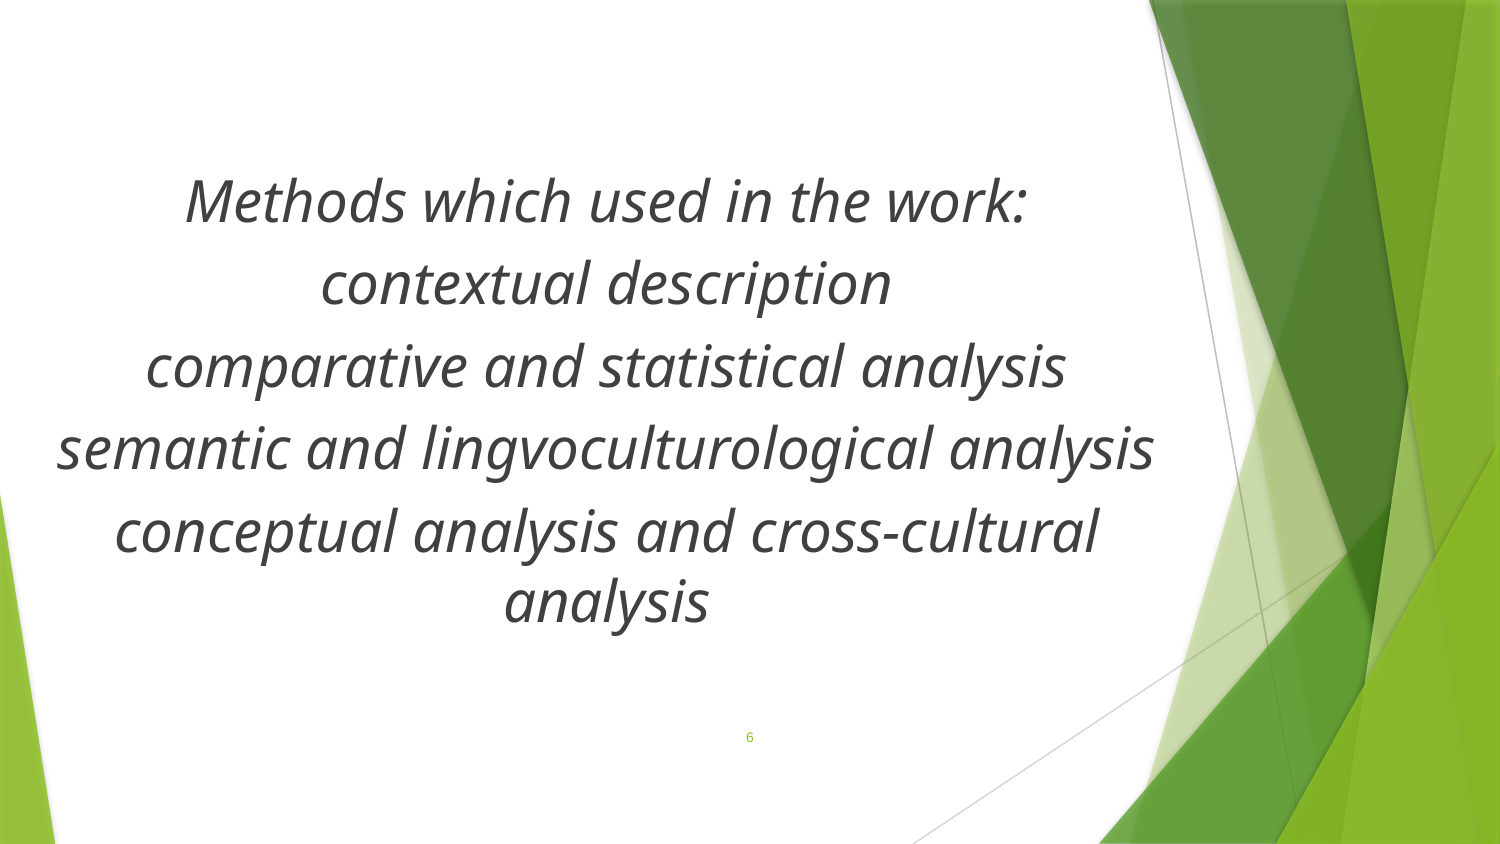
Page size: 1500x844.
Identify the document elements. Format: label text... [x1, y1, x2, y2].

list Methods which used in the work: contextual description comparative and statistical analysis semantic and lingvoculturological analysis conceptual analysis and cross-cultural analysis [47, 0, 1166, 844]
